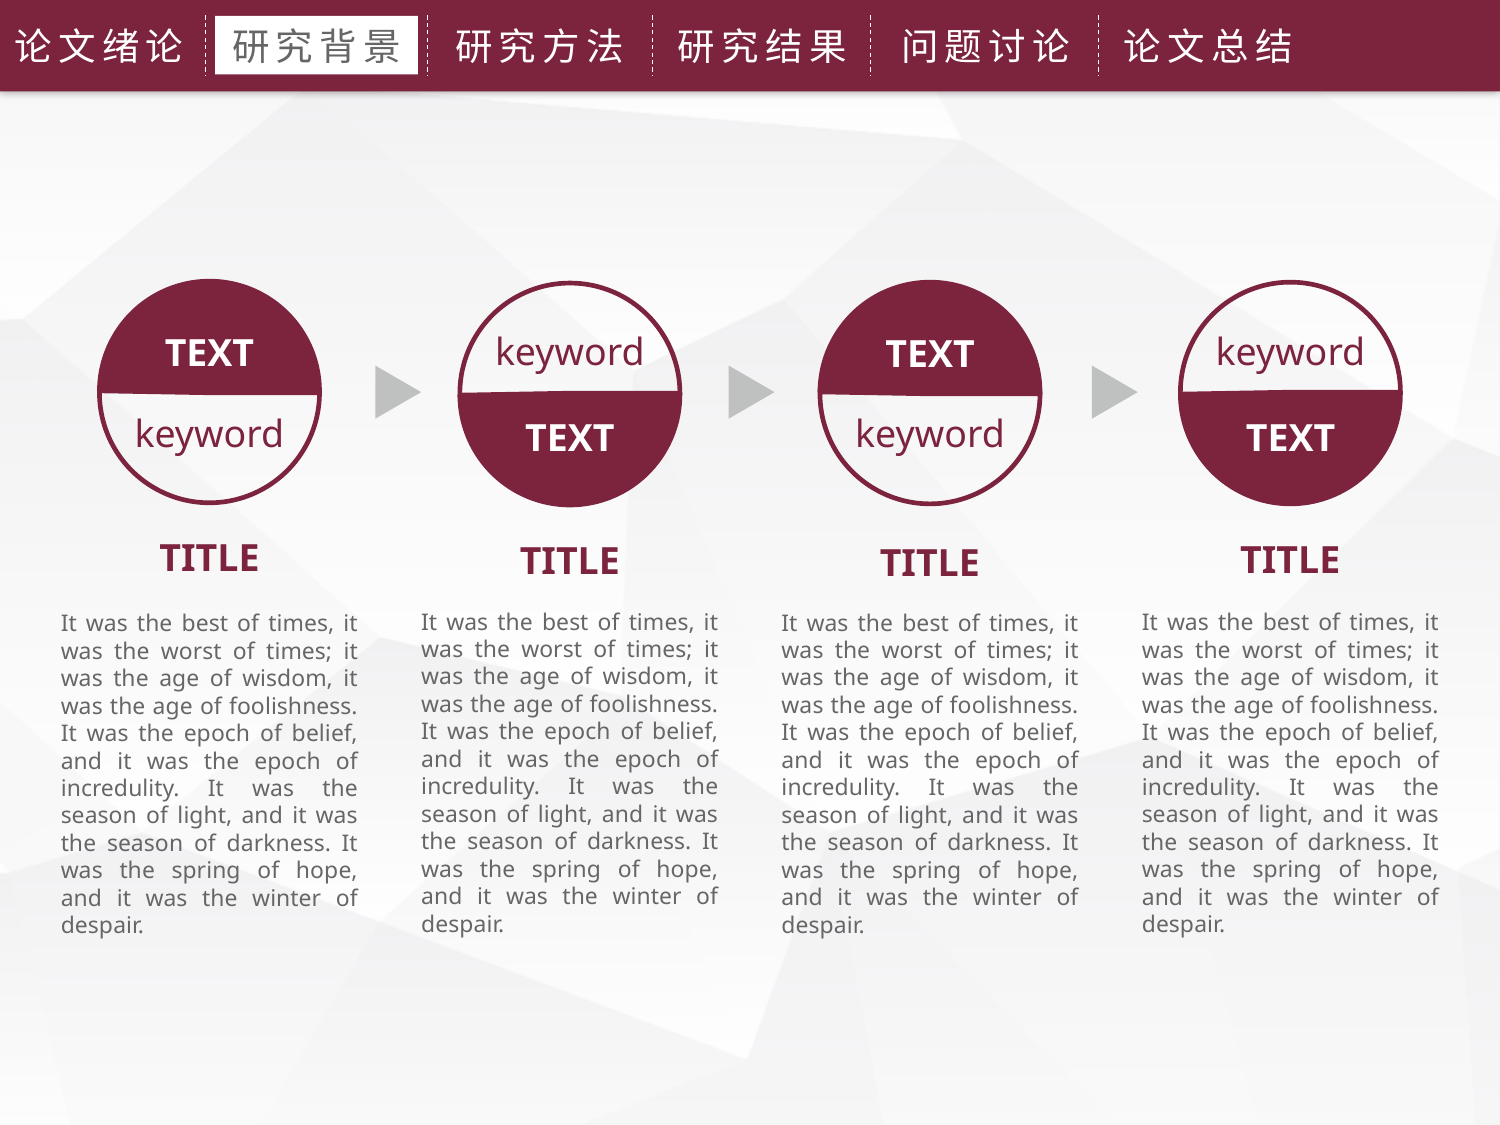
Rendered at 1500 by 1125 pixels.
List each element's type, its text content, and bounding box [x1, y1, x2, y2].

text_box It was the best of times, it was the worst of times; it was the age of wisdom, it was the age of foolishness. It was the epoch of belief, and it was the epoch of incredulity. It was the season of light, and it was the season of darkness. It was the spring of hope, and it was the winter of despair. [406, 599, 734, 944]
text_box 论文绪论 [206, 15, 211, 76]
text_box [0, 0, 1500, 92]
text_box 问题讨论 [886, 15, 1098, 76]
text_box It was the best of times, it was the worst of times; it was the age of wisdom, it was the age of foolishness. It was the epoch of belief, and it was the epoch of incredulity. It was the season of light, and it was the season of darkness. It was the spring of hope, and it was the winter of despair. [46, 601, 373, 946]
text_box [1040, 365, 1138, 419]
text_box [1180, 282, 1401, 504]
text_box TITLE [860, 531, 1000, 591]
picture [0, 92, 1500, 1125]
text_box 研究结果 [663, 15, 870, 76]
text_box It was the best of times, it was the worst of times; it was the age of wisdom, it was the age of foolishness. It was the epoch of belief, and it was the epoch of incredulity. It was the season of light, and it was the season of darkness. It was the spring of hope, and it was the winter of despair. [1127, 600, 1454, 945]
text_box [375, 365, 459, 419]
text_box TITLE [139, 527, 280, 587]
text_box 研究背景 [213, 15, 420, 76]
text_box 论文绪论 [0, 15, 205, 76]
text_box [99, 281, 320, 503]
text_box TITLE [499, 529, 640, 590]
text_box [459, 283, 680, 505]
text_box TITLE [1220, 529, 1361, 589]
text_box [680, 365, 819, 419]
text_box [819, 282, 1040, 504]
text_box 研究方法 [440, 15, 652, 76]
text_box 论文总结 [1109, 15, 1322, 76]
text_box 研究结果 [871, 15, 876, 76]
text_box It was the best of times, it was the worst of times; it was the age of wisdom, it was the age of foolishness. It was the epoch of belief, and it was the epoch of incredulity. It was the season of light, and it was the season of darkness. It was the spring of hope, and it was the winter of despair. [766, 600, 1094, 945]
